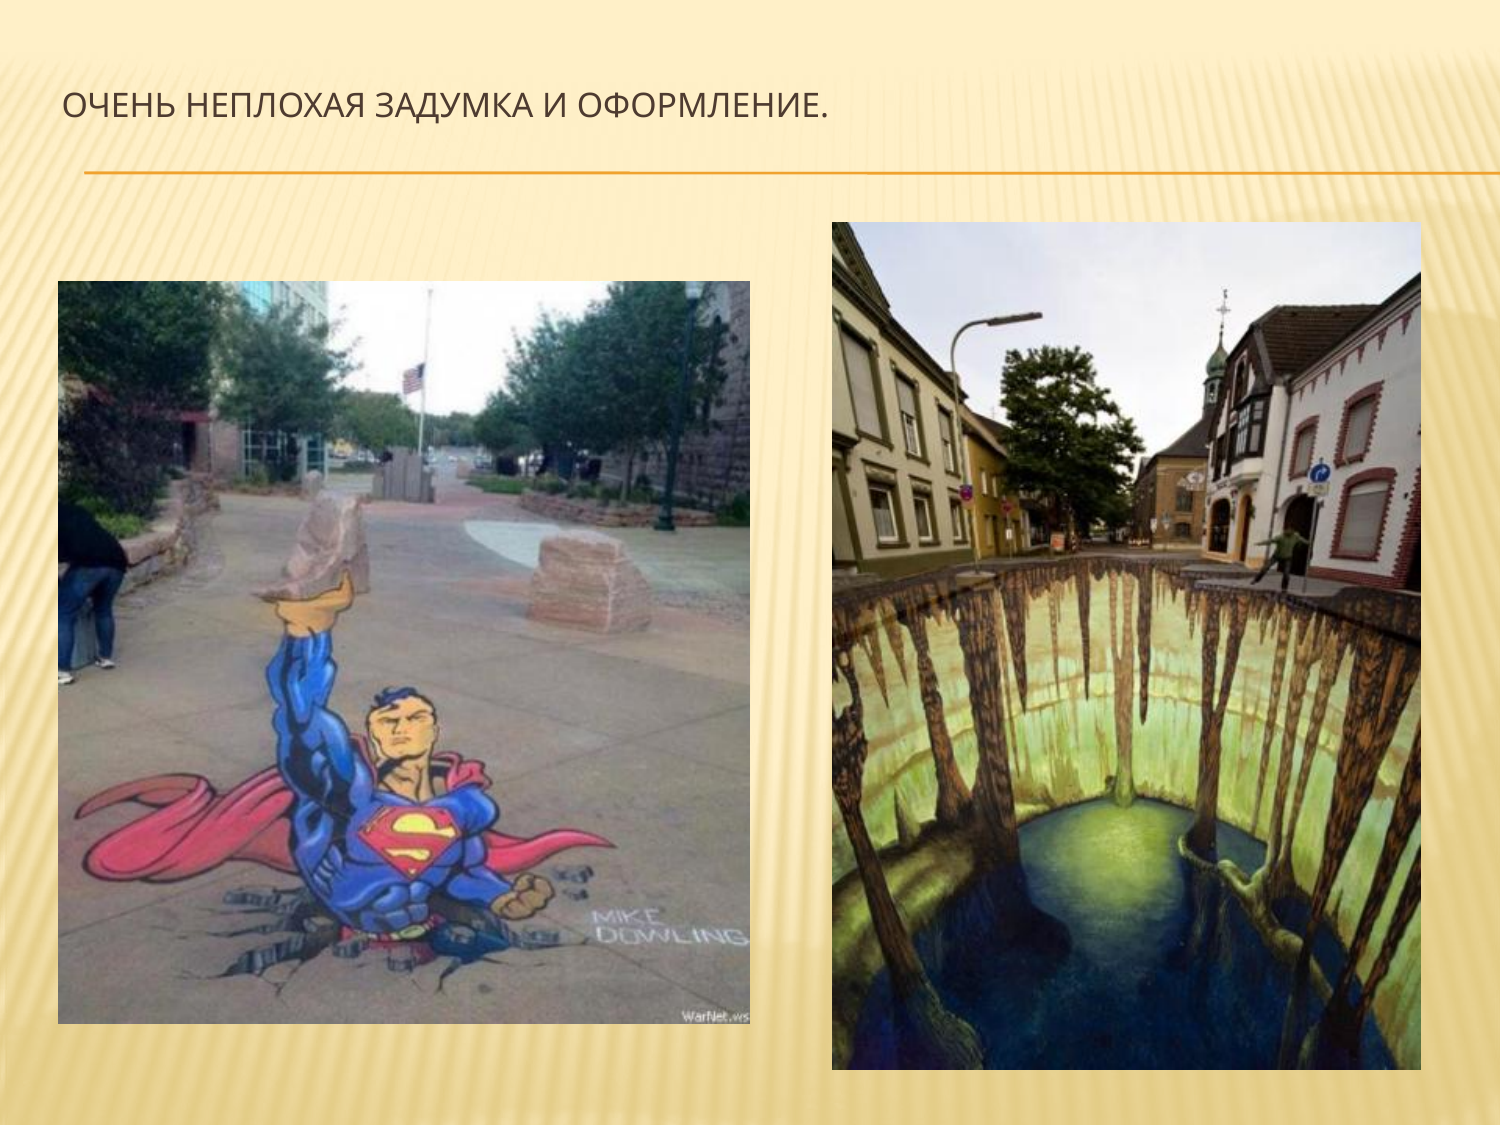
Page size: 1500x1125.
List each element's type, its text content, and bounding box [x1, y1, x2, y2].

picture [831, 222, 1422, 1070]
title Очень неплохая задумка и оформление. [46, 35, 1472, 173]
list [58, 280, 750, 1024]
